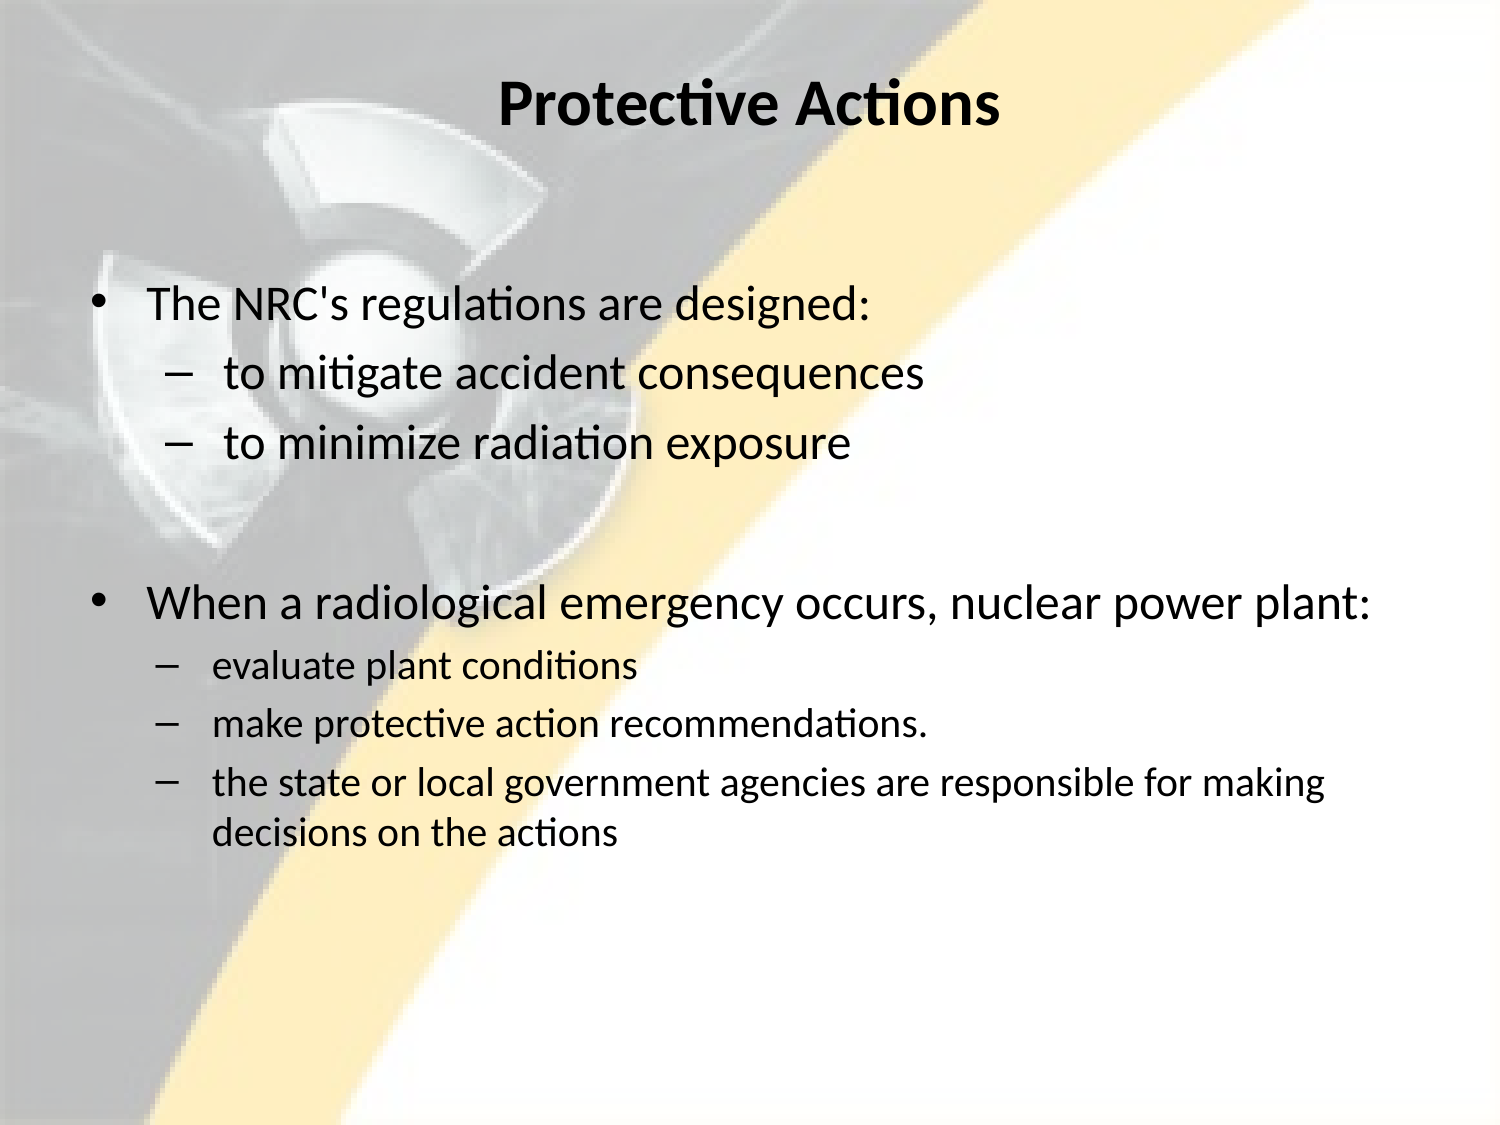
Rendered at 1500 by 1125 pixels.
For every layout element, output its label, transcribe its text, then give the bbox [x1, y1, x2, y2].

title Protective Actions [75, 45, 1425, 233]
list The NRC's regulations are designed: to mitigate accident consequences to minimize radiation exposure When a radiological emergency occurs, nuclear power plant: evaluate plant conditions make protective action recommendations. the state or local government agencies are responsible for making decisions on the actions [75, 262, 1425, 1005]
